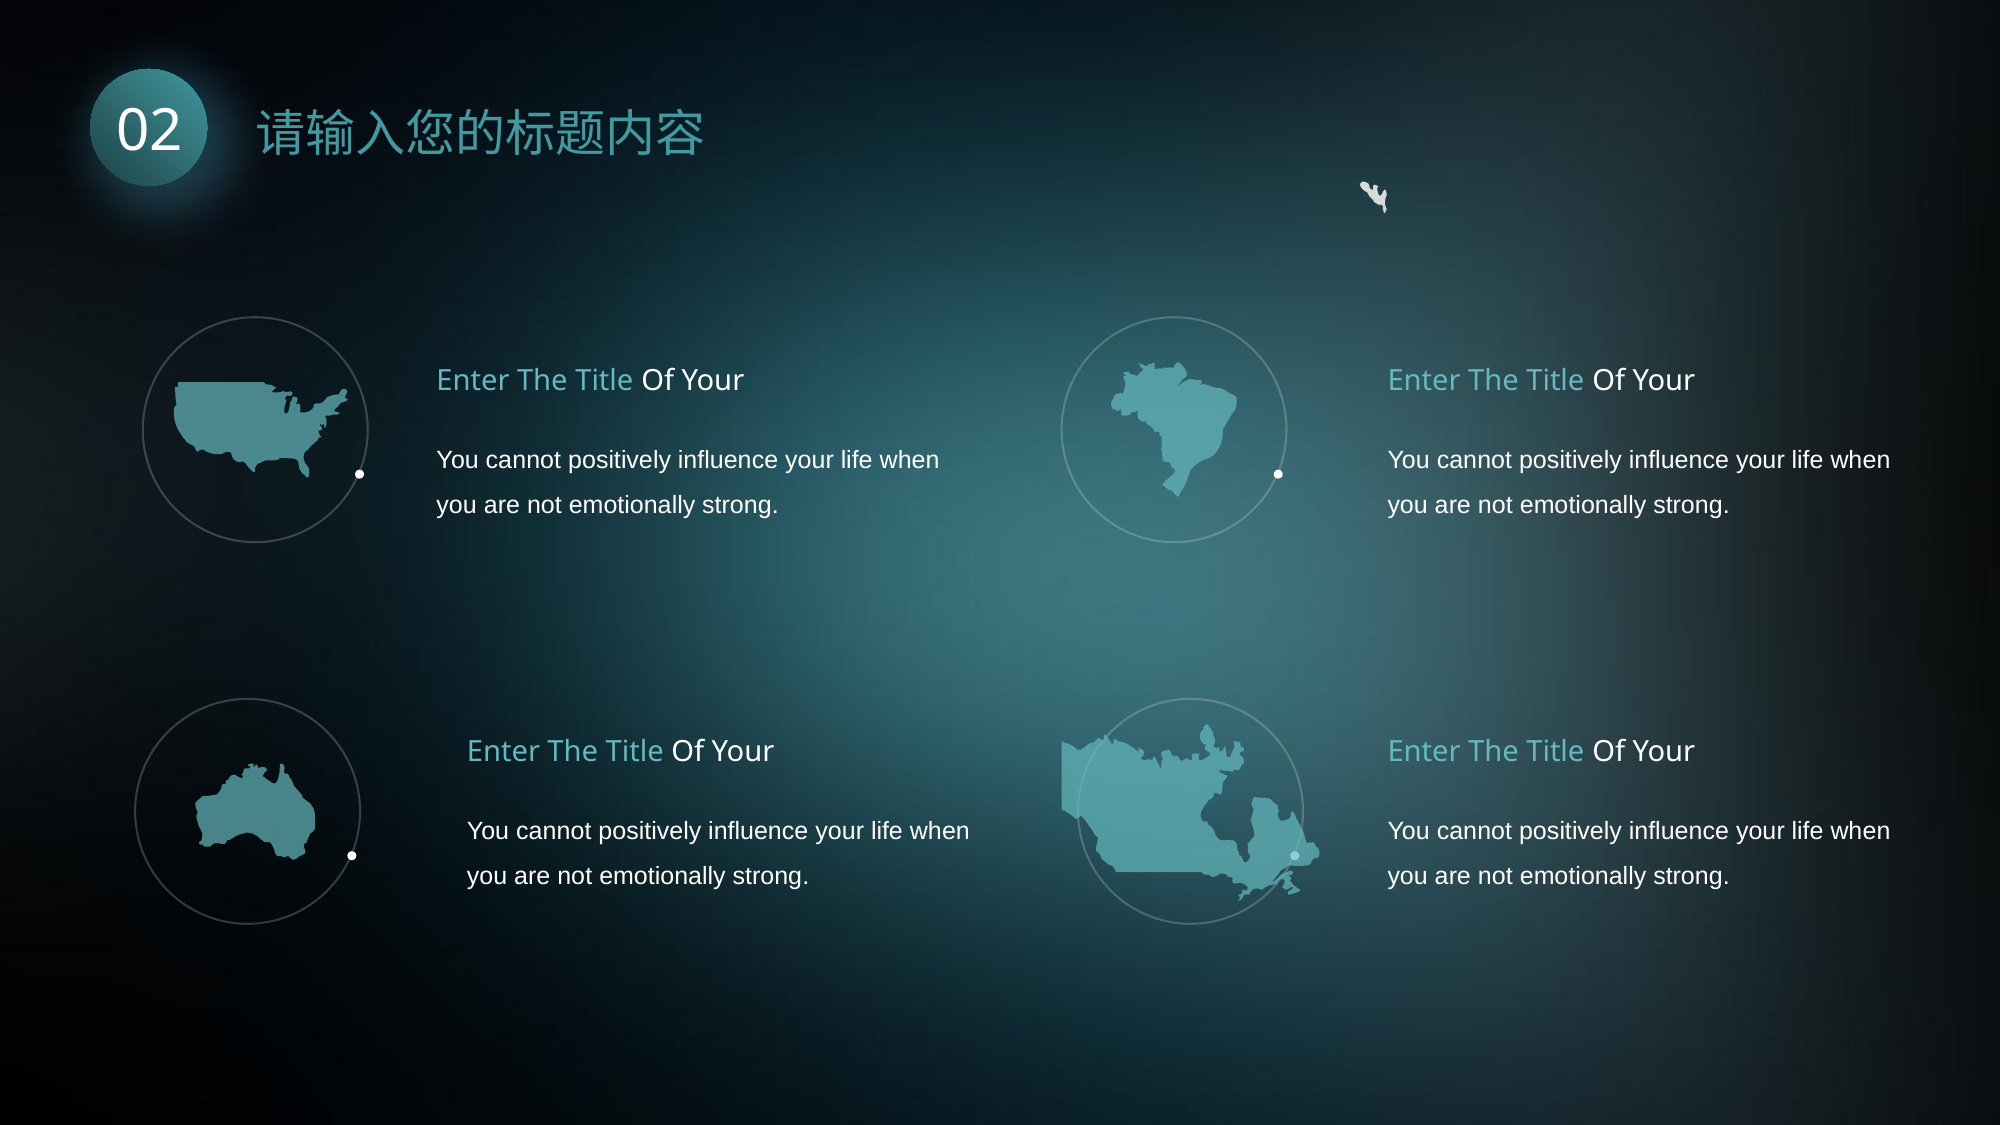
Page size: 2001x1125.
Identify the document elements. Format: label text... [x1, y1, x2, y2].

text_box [90, 68, 208, 186]
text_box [1061, 317, 1920, 543]
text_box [135, 698, 999, 924]
picture [0, 0, 2000, 1125]
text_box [1061, 698, 1920, 924]
text_box [1359, 181, 1387, 213]
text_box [142, 317, 969, 543]
text_box 请输入您的标题内容 [240, 94, 764, 170]
